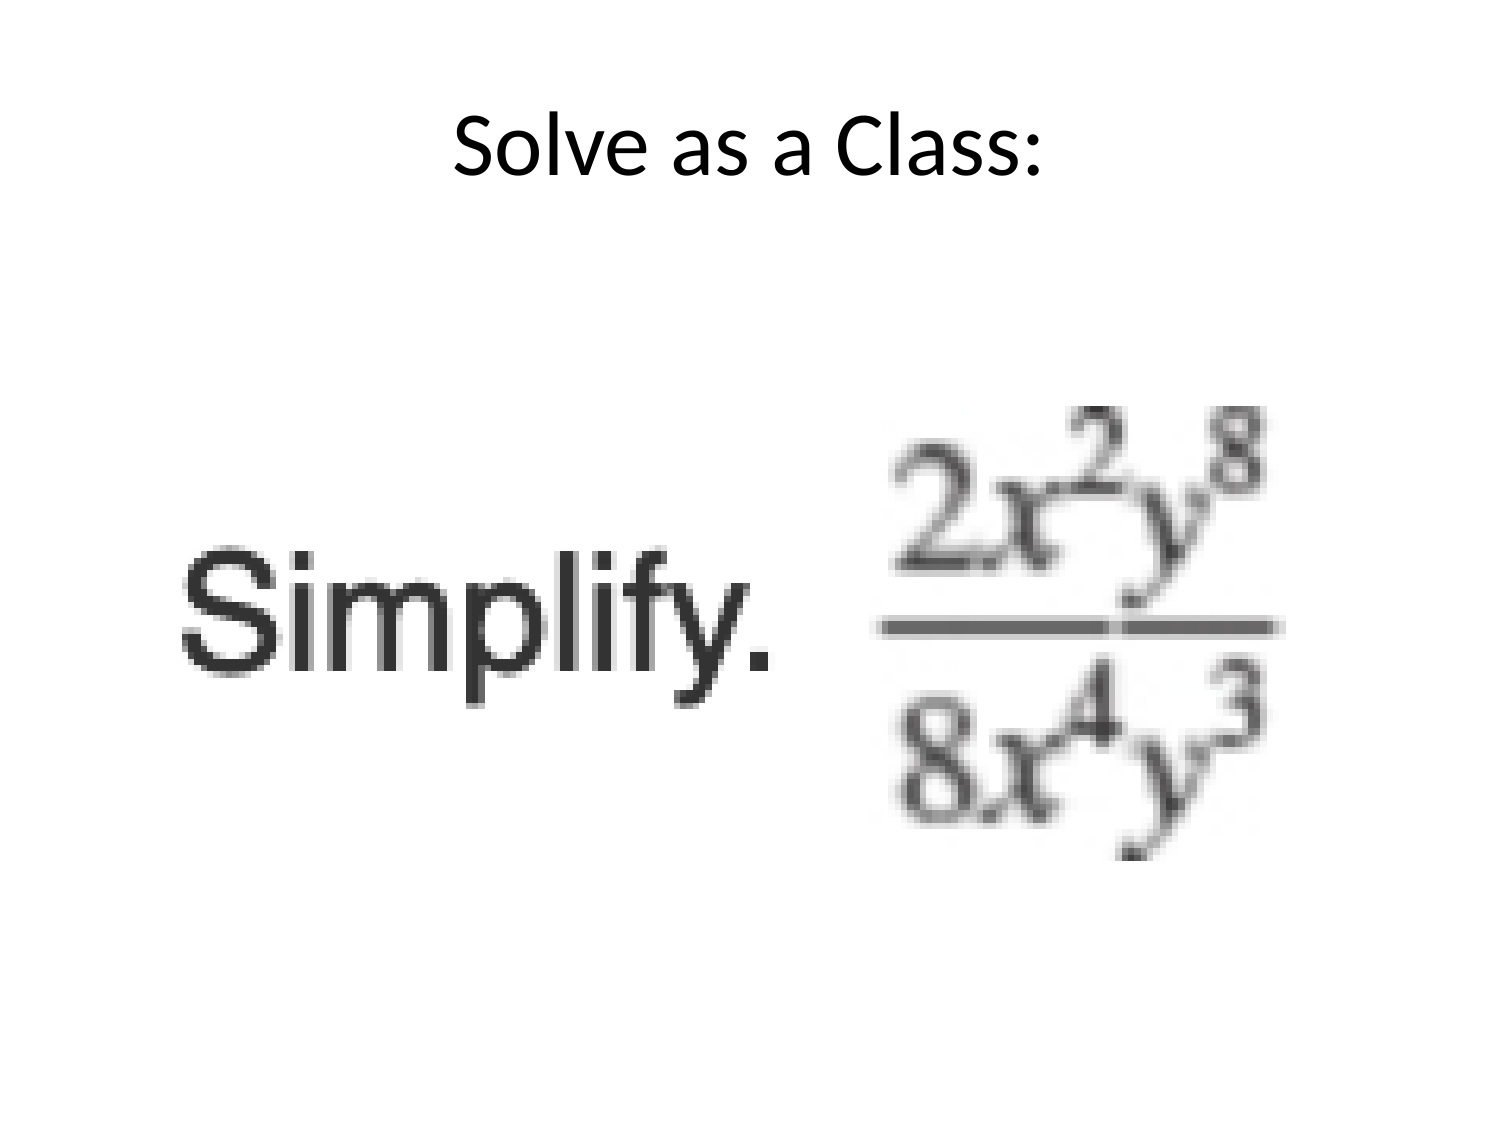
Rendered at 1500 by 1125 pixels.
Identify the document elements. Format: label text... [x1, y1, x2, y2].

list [74, 262, 1426, 1006]
title Solve as a Class: [75, 45, 1425, 233]
